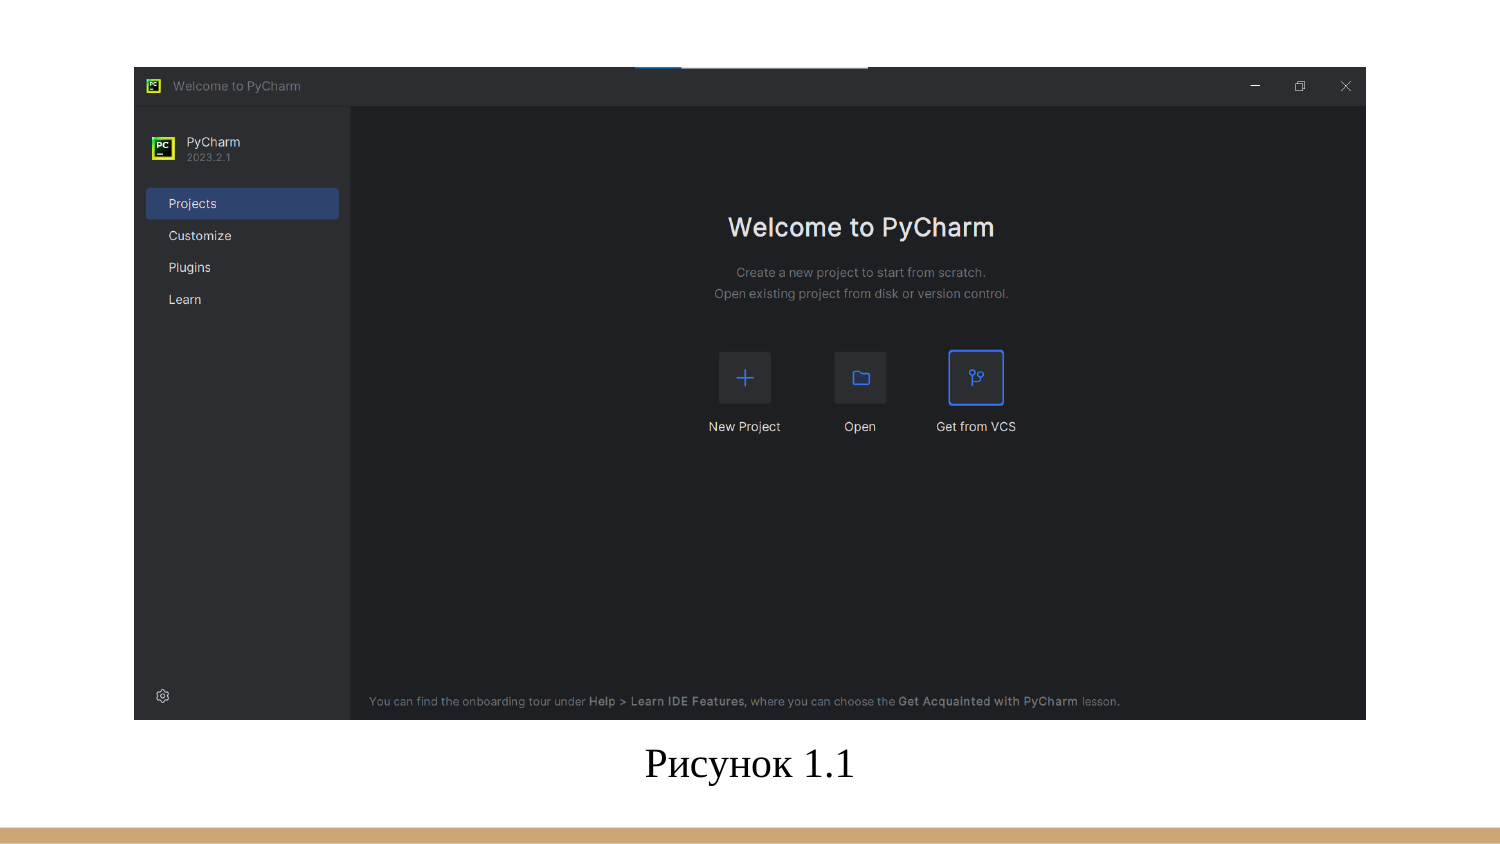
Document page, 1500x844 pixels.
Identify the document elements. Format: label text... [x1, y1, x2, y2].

title Рисунок 1.1 [134, 725, 1366, 828]
picture [134, 67, 1366, 720]
